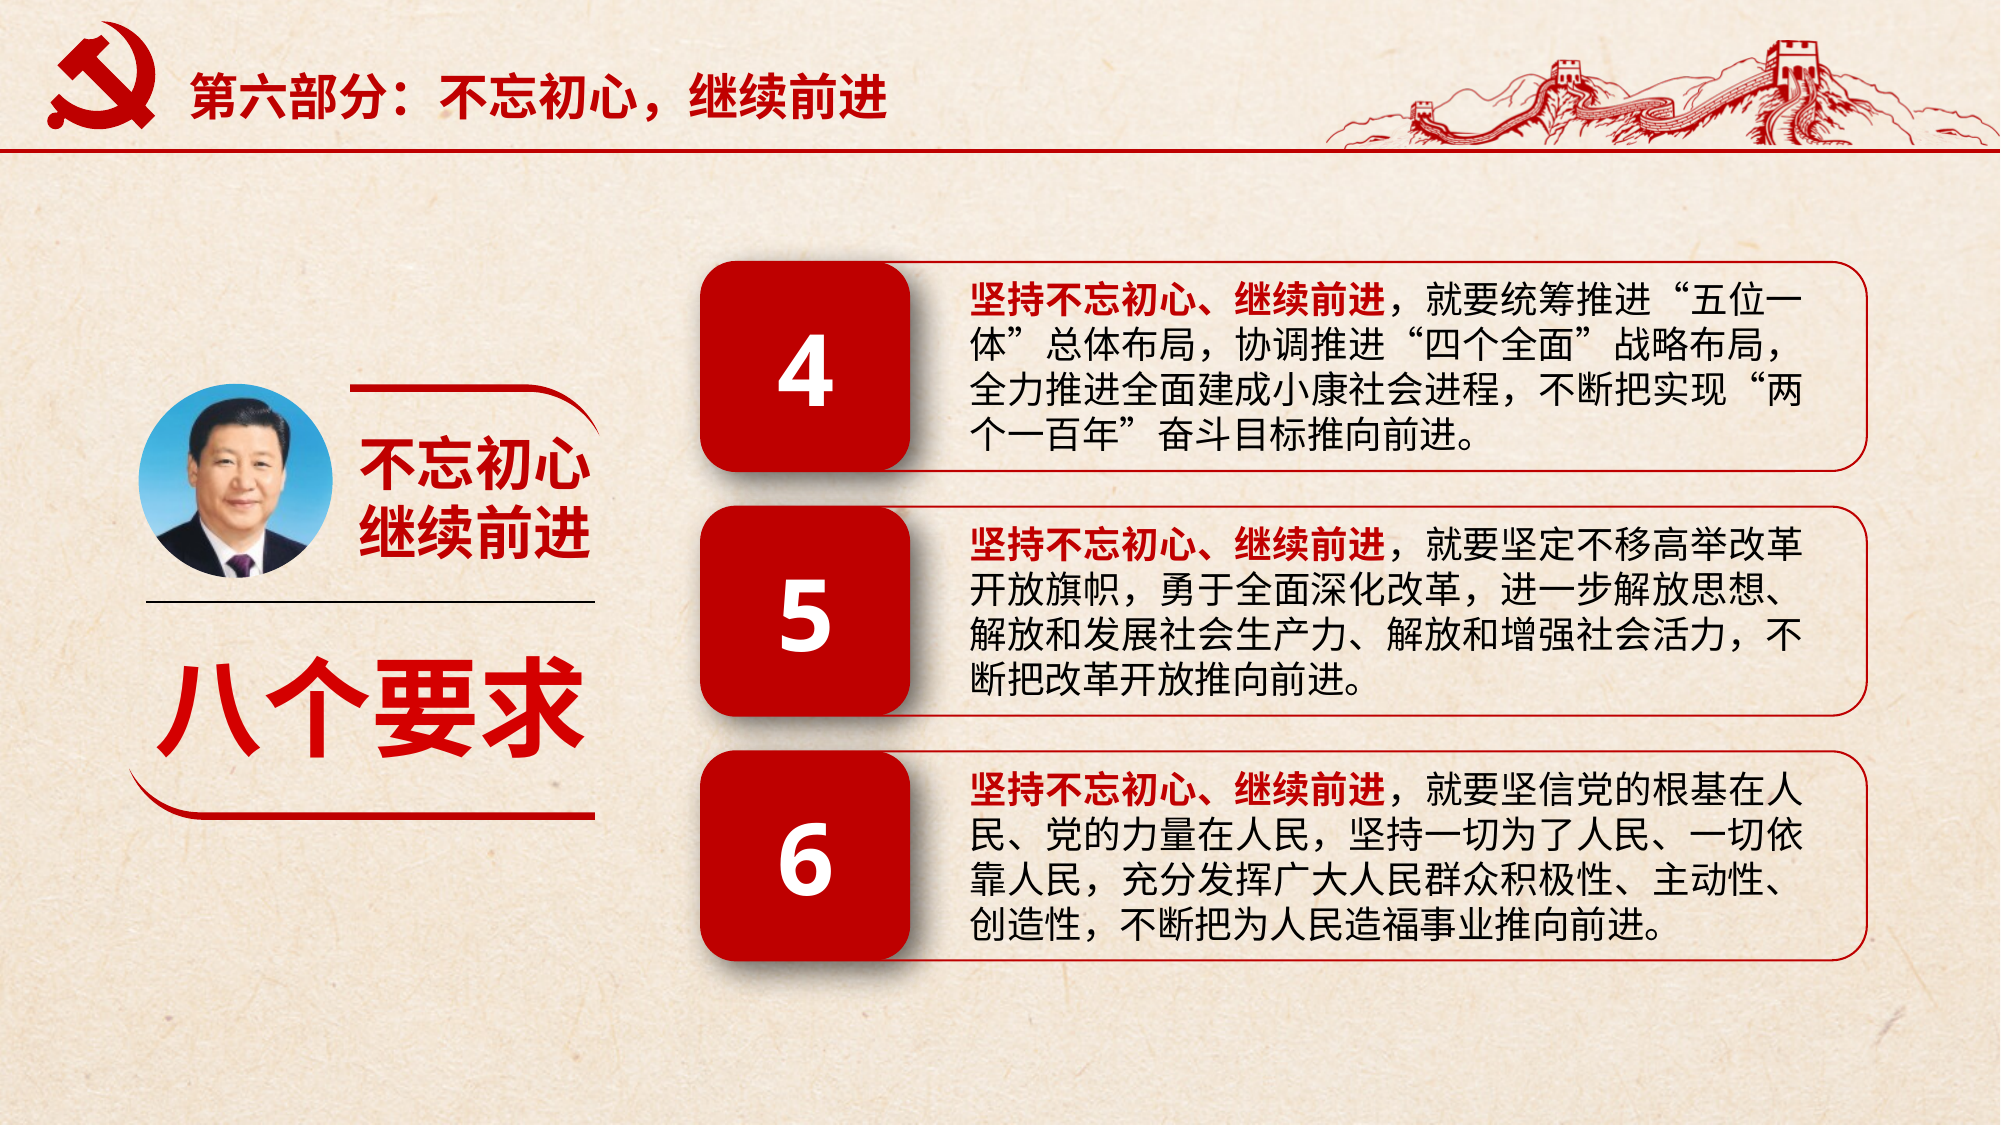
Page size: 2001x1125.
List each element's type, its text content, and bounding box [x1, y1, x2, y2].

text_box 坚持不忘初心、继续前进，就要统筹推进“五位一体”总体布局，协调推进“四个全面”战略布局，全力推进全面建成小康社会进程，不断把实现“两个一百年”奋斗目标推向前进。 [955, 268, 1819, 464]
text_box [133, 778, 595, 820]
picture [0, 0, 2001, 1125]
text_box [47, 21, 156, 130]
text_box 坚持不忘初心、继续前进，就要坚信党的根基在人民、党的力量在人民，坚持一切为了人民、一切依靠人民，充分发挥广大人民群众积极性、主动性、创造性，不断把为人民造福事业推向前进。 [955, 758, 1819, 953]
text_box [138, 383, 333, 578]
text_box [701, 751, 1867, 961]
text_box [701, 506, 1867, 716]
text_box [350, 384, 591, 419]
text_box 不忘初心 继续前进 [338, 419, 612, 574]
text_box [701, 261, 1867, 472]
text_box 八个要求 [115, 632, 628, 778]
text_box 第六部分：不忘初心，继续前进 [173, 57, 1038, 133]
text_box 坚持不忘初心、继续前进，就要坚定不移高举改革开放旗帜，勇于全面深化改革，进一步解放思想、解放和发展社会生产力、解放和增强社会活力，不断把改革开放推向前进。 [955, 513, 1819, 709]
